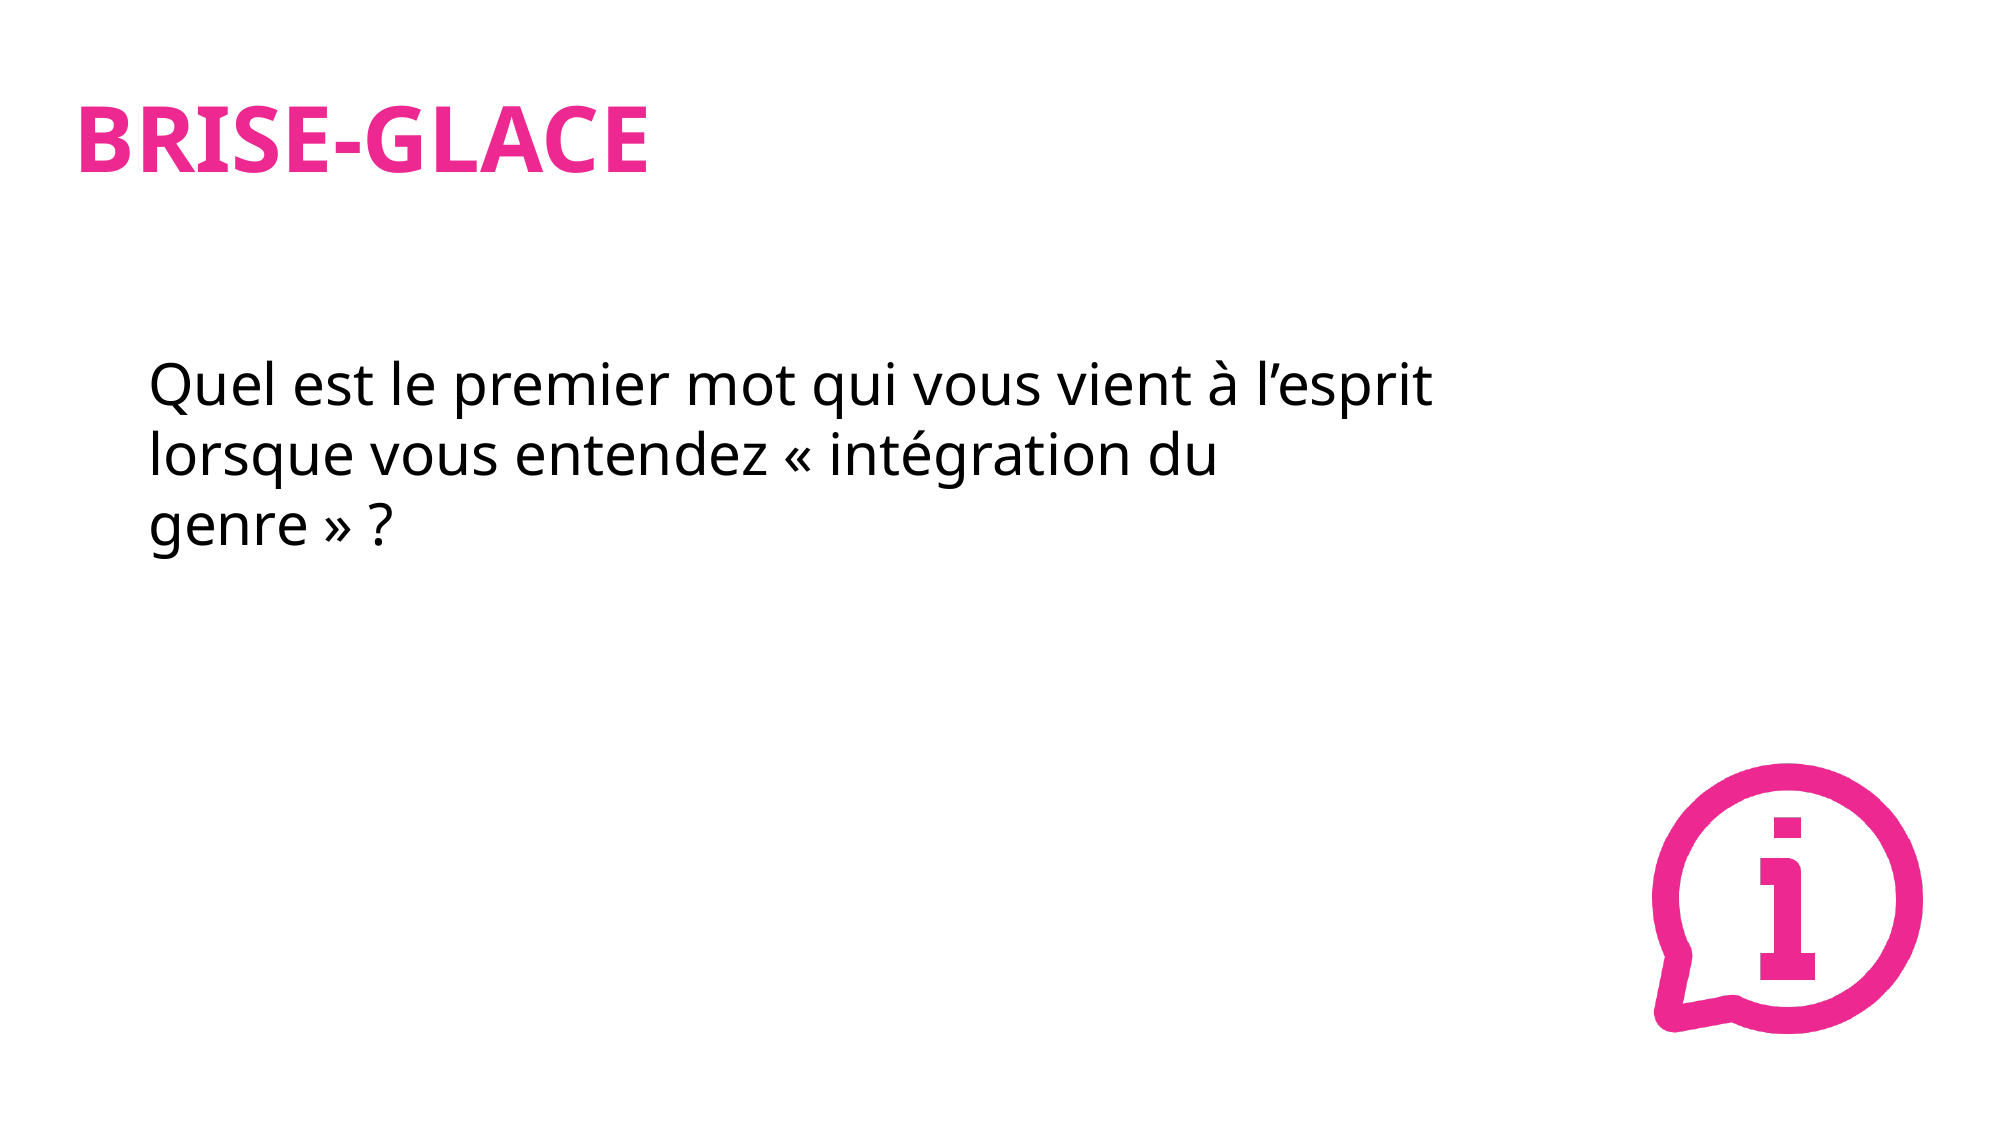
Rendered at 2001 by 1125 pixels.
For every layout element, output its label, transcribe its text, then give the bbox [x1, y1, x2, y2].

title BRISE-GLACE [58, 33, 1784, 252]
text_box Quel est le premier mot qui vous vient à l’esprit lorsque vous entendez « intégration du genre » ? [58, 332, 1485, 871]
picture [1646, 756, 1929, 1041]
